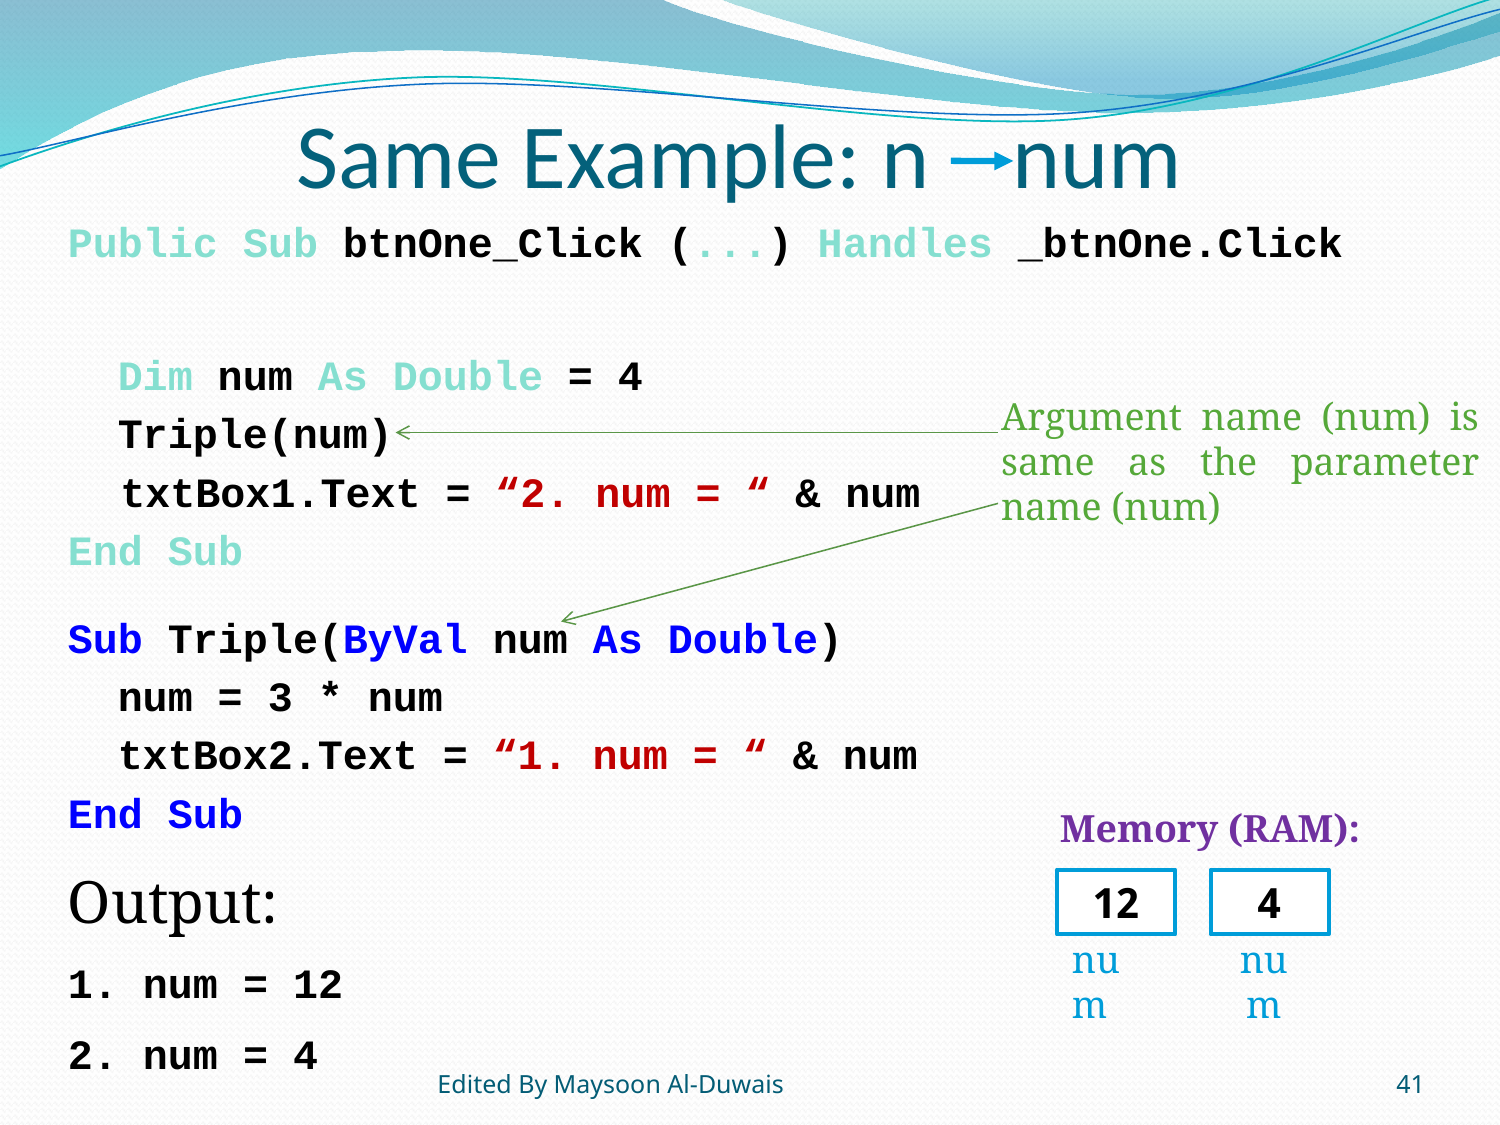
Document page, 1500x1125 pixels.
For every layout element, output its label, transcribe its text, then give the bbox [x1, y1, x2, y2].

text_box Argument name (num) is same as the parameter name (num) [986, 385, 1495, 535]
title Same Example: n num [75, 19, 1425, 207]
footer Edited By Maysoon Al-Duwais [437, 1042, 988, 1103]
text_box Memory (RAM): [1045, 797, 1377, 857]
text_box 12 [1055, 868, 1177, 936]
text_box 4 [1209, 868, 1331, 936]
text_box Public Sub btnOne_Click (...) Handles _btnOne.Click Dim num As Double = 4 Triple(num) txtBox1.Text = “2. num = “ & num End Sub Sub Triple(ByVal num As Double) num = 3 * num txtBox2.Text = “1. num = “ & num End Sub Output: 1. num = 12 2. num = 4 [53, 208, 1424, 1125]
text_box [560, 503, 999, 622]
text_box num [1057, 928, 1164, 1034]
text_box num [1210, 928, 1317, 1034]
text_box [950, 151, 1014, 171]
